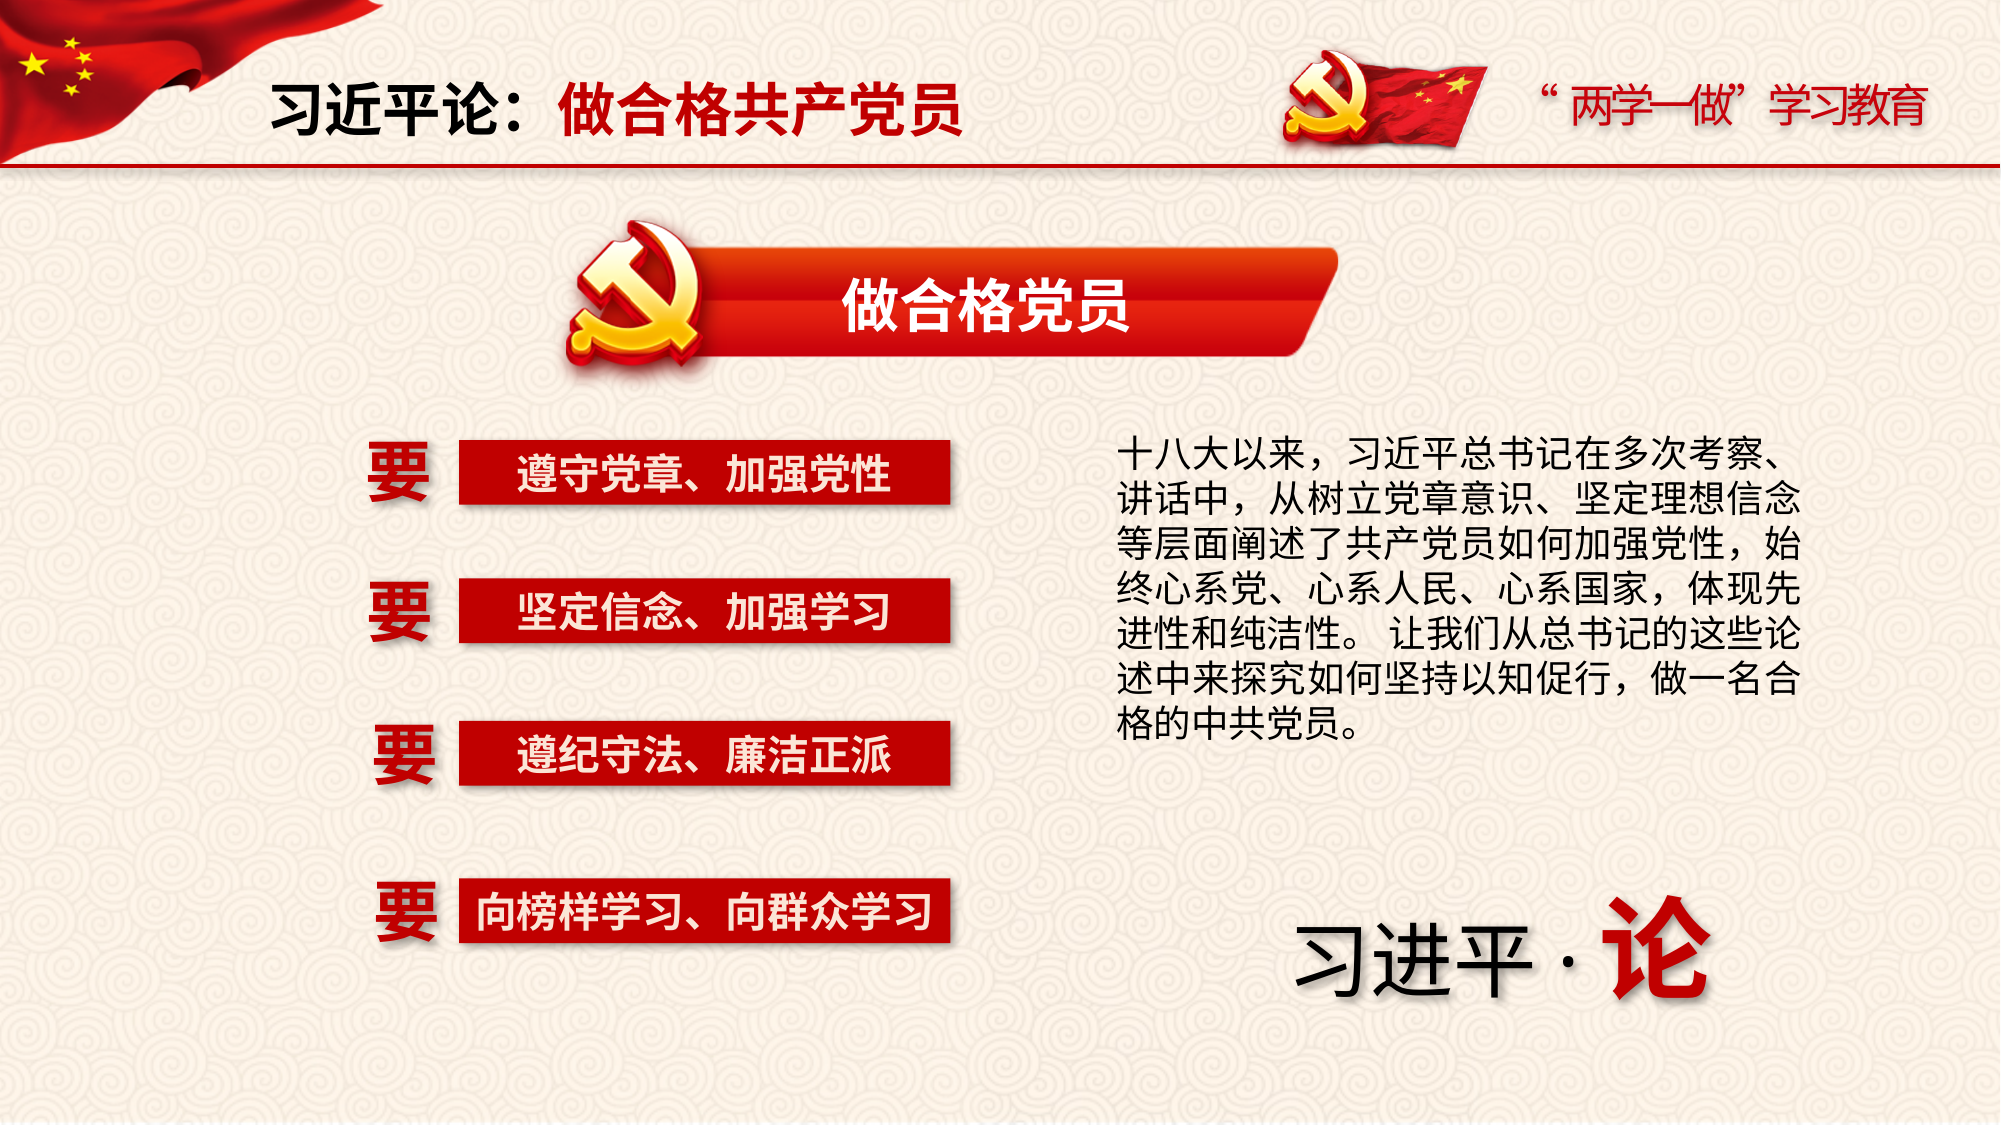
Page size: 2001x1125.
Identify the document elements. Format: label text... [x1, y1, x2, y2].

text_box 要 [359, 862, 440, 958]
text_box 遵纪守法、廉洁正派 [459, 720, 951, 786]
text_box 向榜样学习、向群众学习 [459, 878, 951, 944]
text_box 习进平·论 [1272, 871, 1727, 1022]
text_box 要 [350, 422, 432, 517]
text_box 要 [352, 561, 433, 657]
text_box 要 [356, 705, 438, 801]
list 习近平论：做合格共产党员 [251, 73, 1076, 144]
text_box 遵守党章、加强党性 [459, 440, 951, 505]
picture [0, 0, 2001, 1125]
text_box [524, 194, 1347, 394]
text_box 坚定信念、加强学习 [459, 578, 951, 644]
text_box 十八大以来，习近平总书记在多次考察、讲话中，从树立党章意识、坚定理想信念等层面阐述了共产党员如何加强党性，始终心系党、心系人民、心系国家，体现先进性和纯洁性。 让我们从总书记的这些论述中来探究如何坚持以知促行，做一名合格的中共党员。 [1101, 423, 1817, 753]
